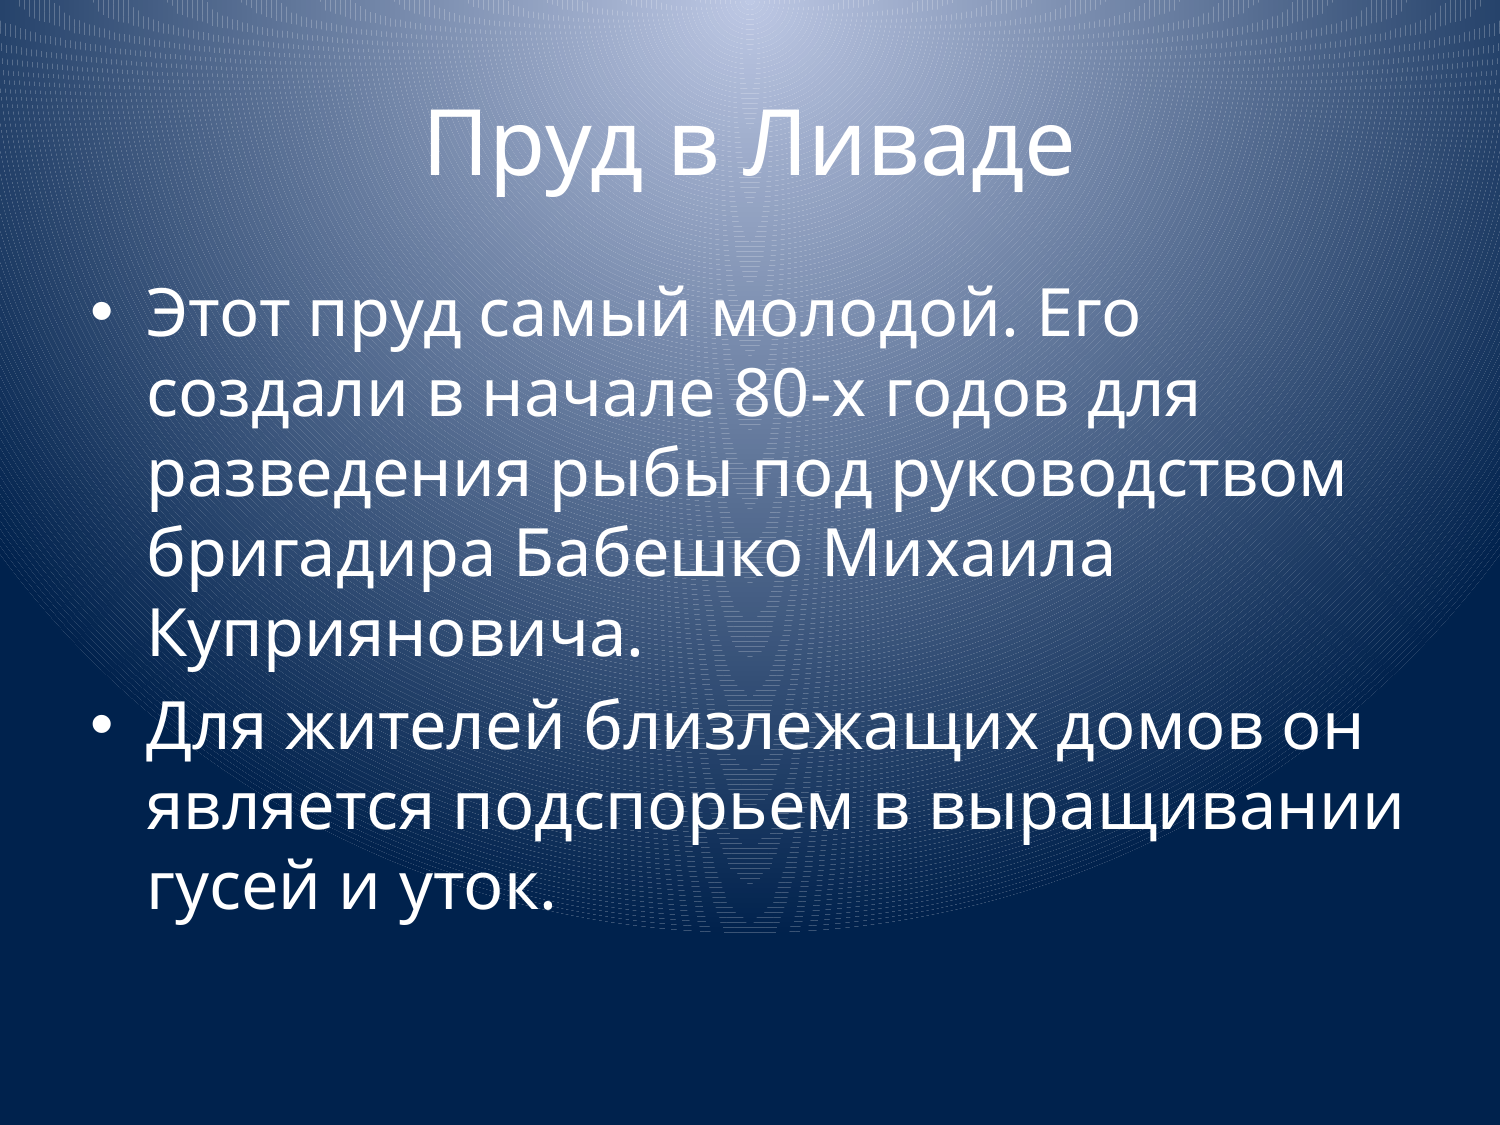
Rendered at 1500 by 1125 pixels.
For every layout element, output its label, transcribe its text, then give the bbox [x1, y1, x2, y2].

title Пруд в Ливаде [75, 45, 1425, 233]
list Этот пруд самый молодой. Его создали в начале 80-х годов для разведения рыбы под руководством бригадира Бабешко Михаила Куприяновича. Для жителей близлежащих домов он является подспорьем в выращивании гусей и уток. [75, 262, 1425, 1005]
